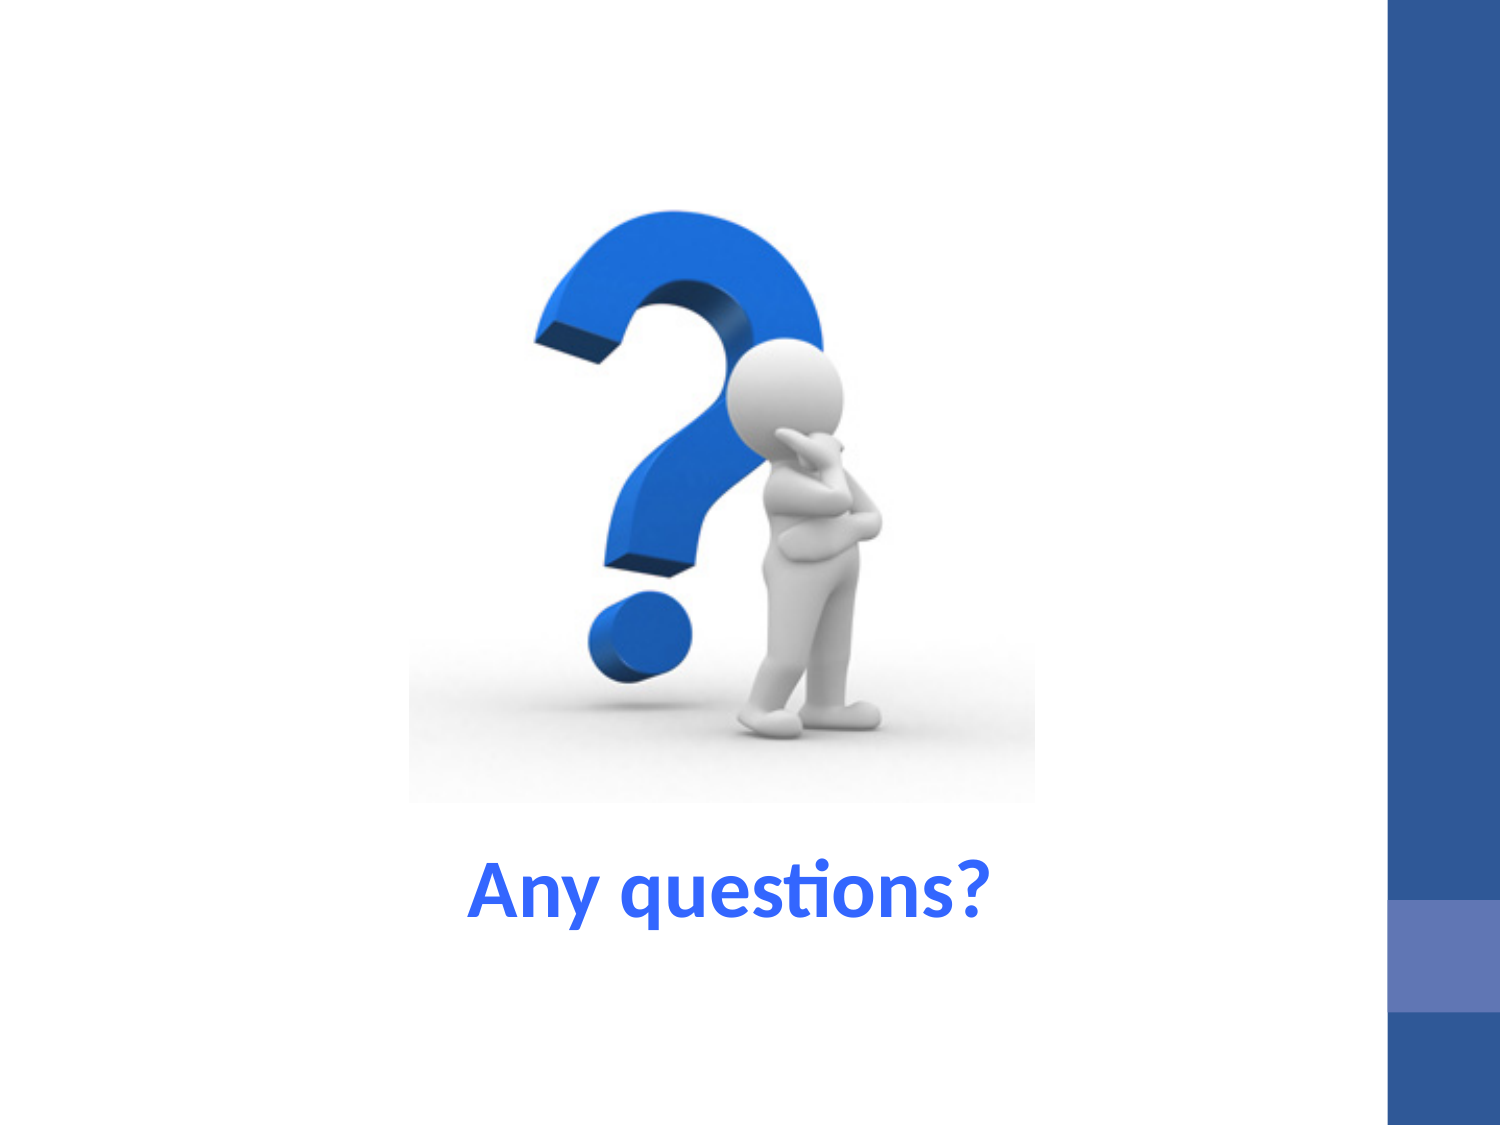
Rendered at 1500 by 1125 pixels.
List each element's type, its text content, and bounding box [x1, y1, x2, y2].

text_box Any questions? [452, 827, 1035, 942]
picture [408, 177, 1035, 804]
